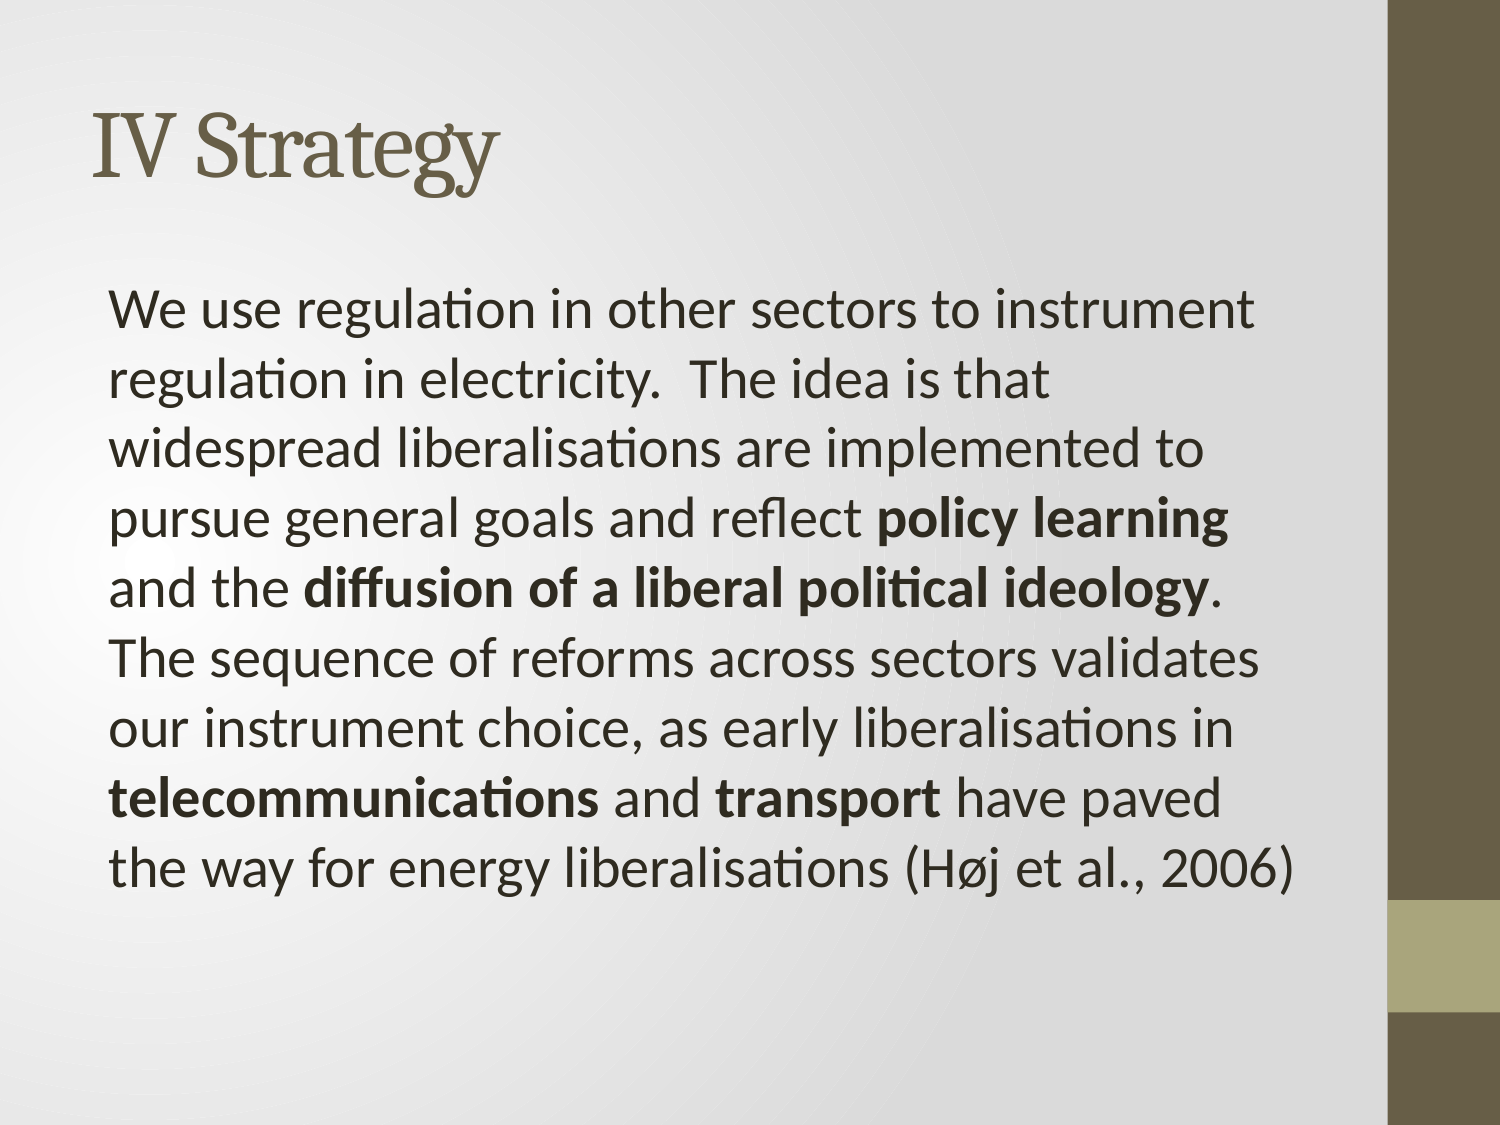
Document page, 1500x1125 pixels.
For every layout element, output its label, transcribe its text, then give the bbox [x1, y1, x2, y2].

title IV Strategy [75, 45, 1325, 233]
list We use regulation in other sectors to instrument regulation in electricity. The idea is that widespread liberalisations are implemented to pursue general goals and reflect policy learning and the diffusion of a liberal political ideology. The sequence of reforms across sectors validates our instrument choice, as early liberalisations in telecommunications and transport have paved the way for energy liberalisations (Høj et al., 2006) [75, 262, 1325, 1050]
